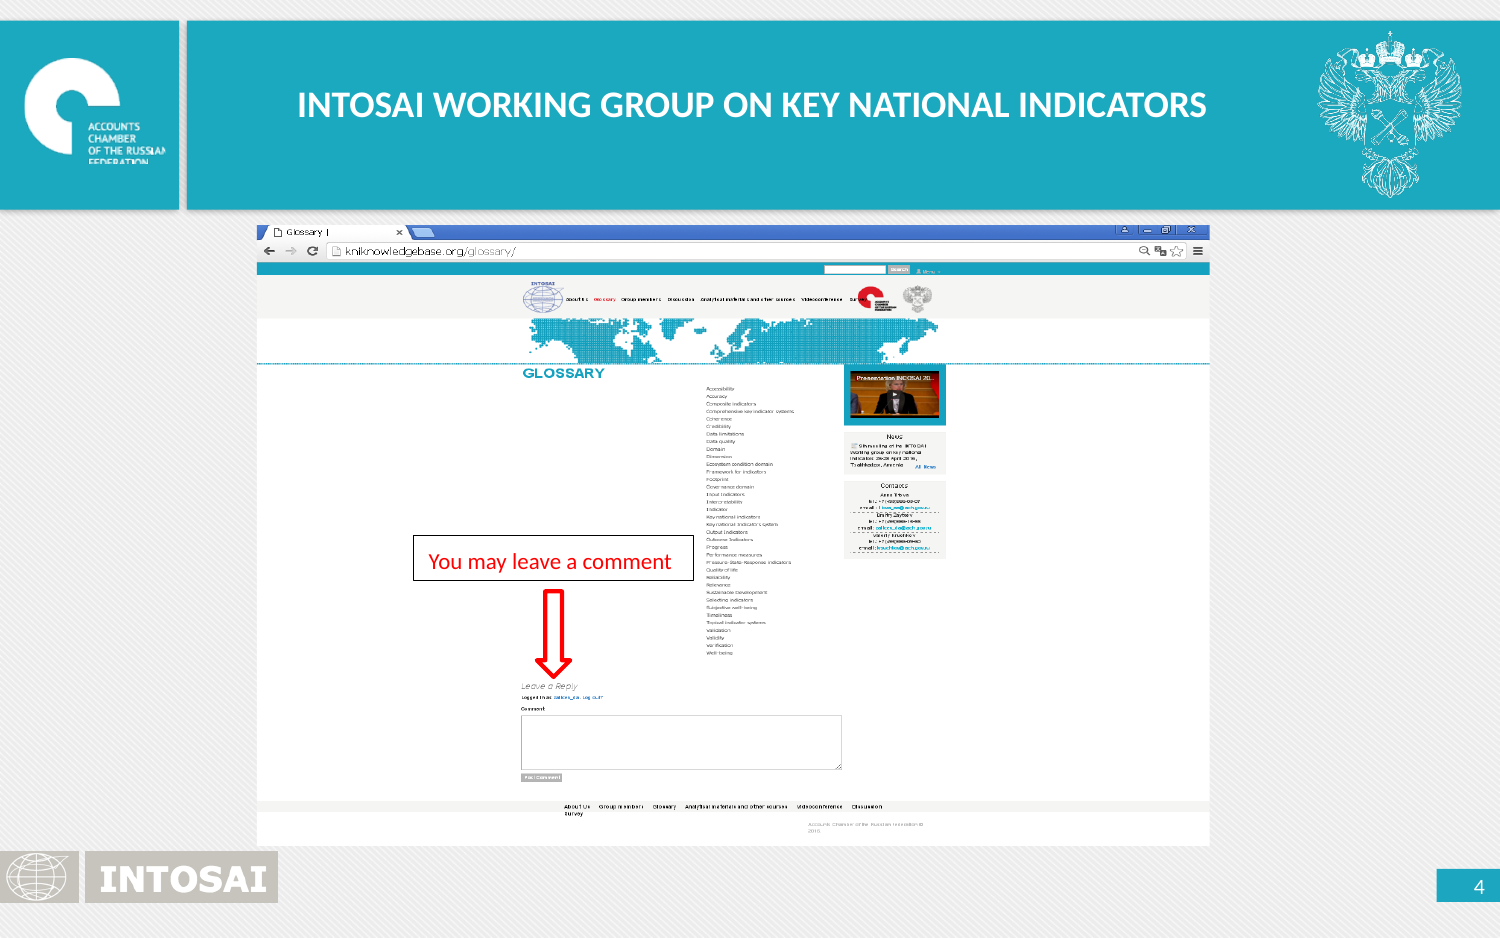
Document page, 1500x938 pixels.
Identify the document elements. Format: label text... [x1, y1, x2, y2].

text_box INTOSAI WORKING GROUP ON KEY NATIONAL INDICATORS [282, 72, 1265, 133]
picture [0, 0, 1500, 938]
